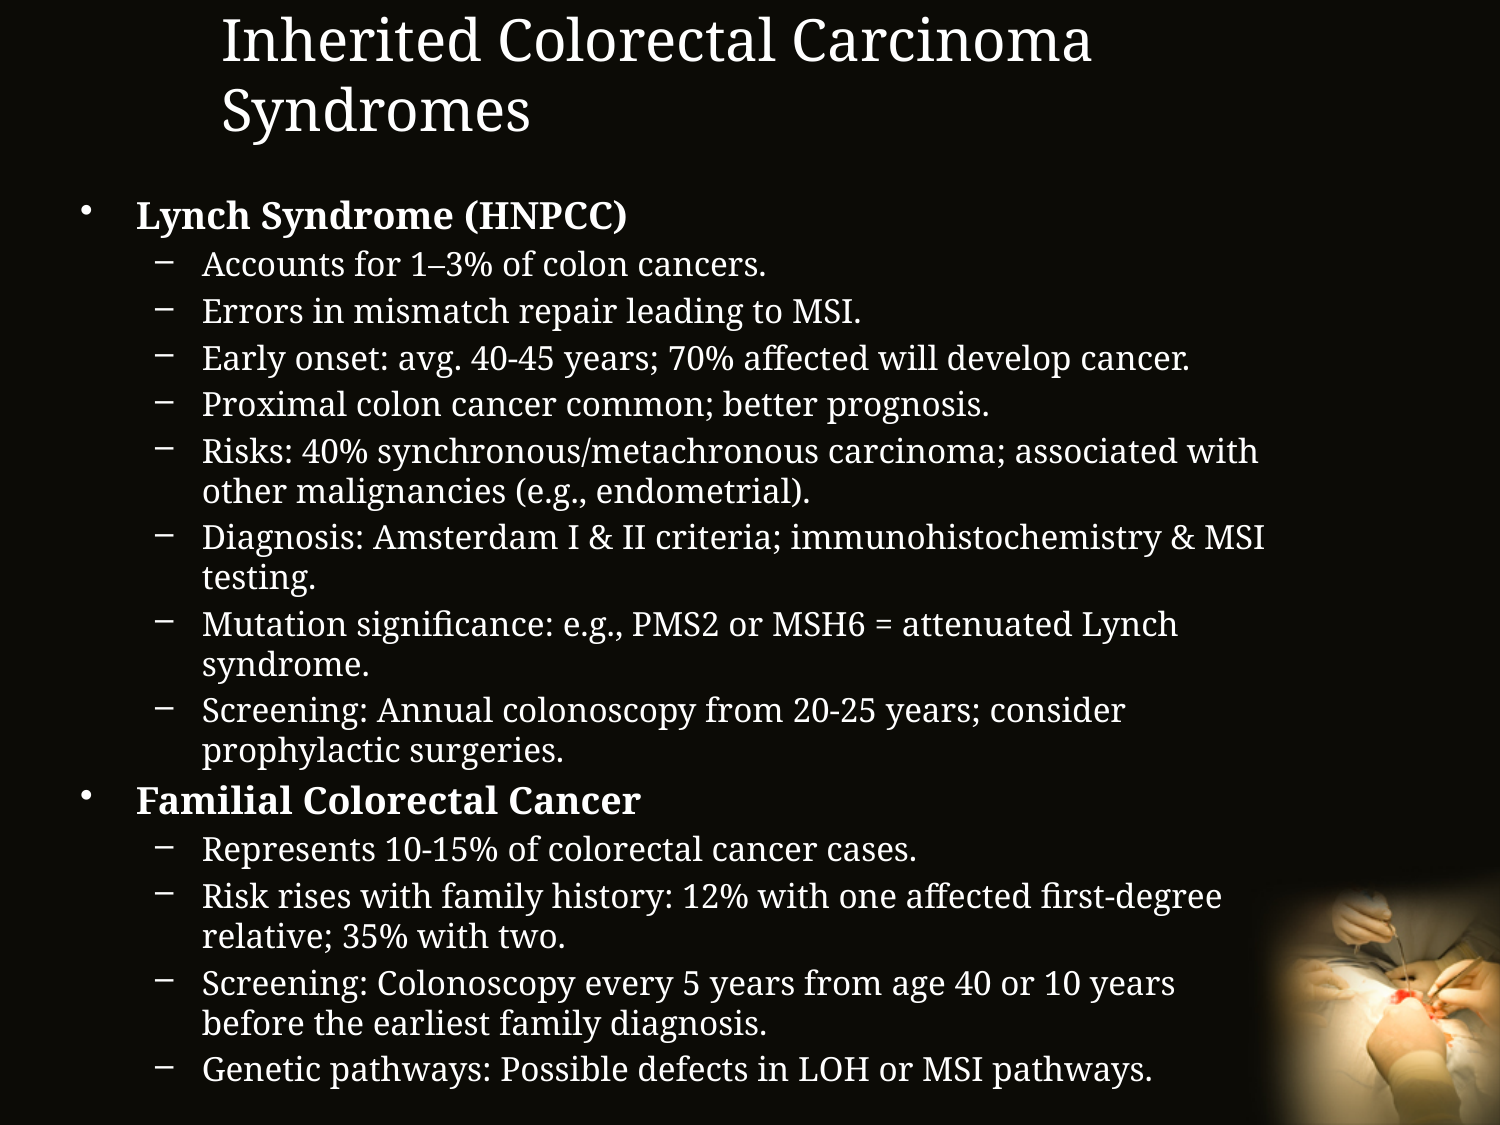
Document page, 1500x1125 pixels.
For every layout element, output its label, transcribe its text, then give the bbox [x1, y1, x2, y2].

picture [0, 0, 1500, 1125]
title Inherited Colorectal Carcinoma Syndromes [206, 30, 1377, 115]
list Lynch Syndrome (HNPCC) Accounts for 1–3% of colon cancers. Errors in mismatch repair leading to MSI. Early onset: avg. 40-45 years; 70% affected will develop cancer. Proximal colon cancer common; better prognosis. Risks: 40% synchronous/metachronous carcinoma; associated with other malignancies (e.g., endometrial). Diagnosis: Amsterdam I & II criteria; immunohistochemistry & MSI testing. Mutation significance: e.g., PMS2 or MSH6 = attenuated Lynch syndrome. Screening: Annual colonoscopy from 20-25 years; consider prophylactic surgeries. Familial Colorectal Cancer Represents 10-15% of colorectal cancer cases. Risk rises with family history: 12% with one affected first-degree relative; 35% with two. Screening: Colonoscopy every 5 years from age 40 or 10 years before the earliest family diagnosis. Genetic pathways: Possible defects in LOH or MSI pathways. [64, 184, 1294, 1059]
